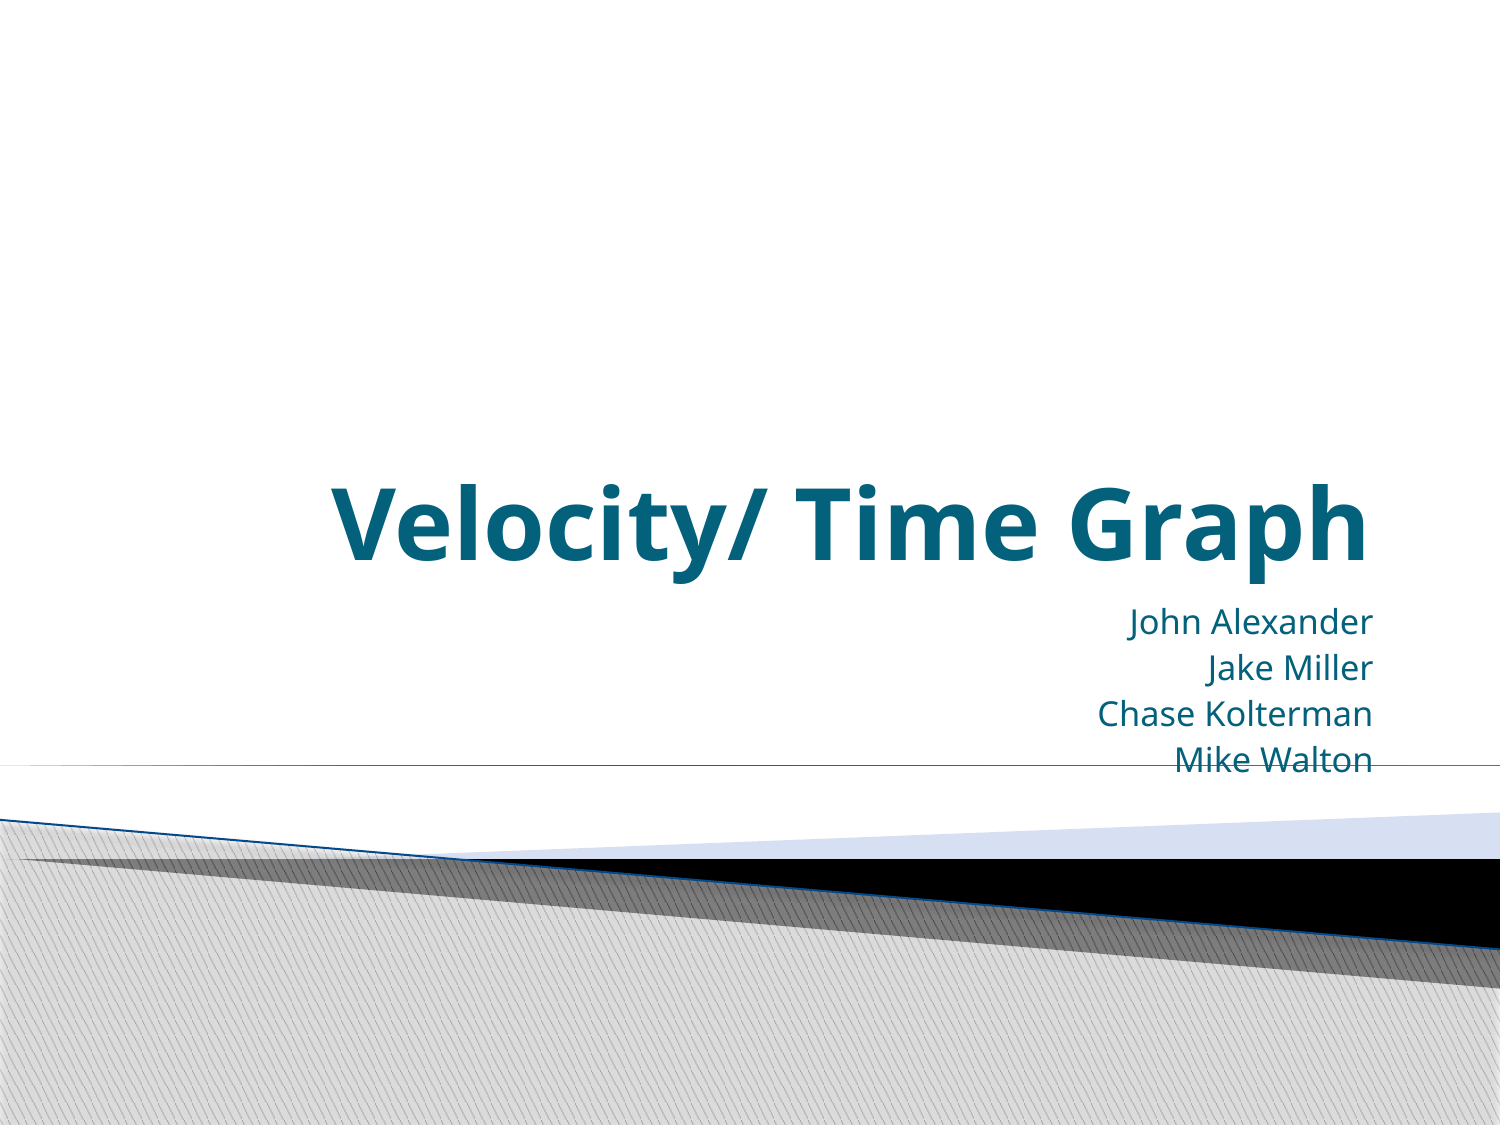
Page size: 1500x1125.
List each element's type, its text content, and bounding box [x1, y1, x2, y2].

title Velocity/ Time Graph [112, 287, 1388, 588]
picture [5, 859, 1500, 989]
subtitle John Alexander Jake Miller Chase Kolterman Mike Walton [112, 592, 1388, 790]
